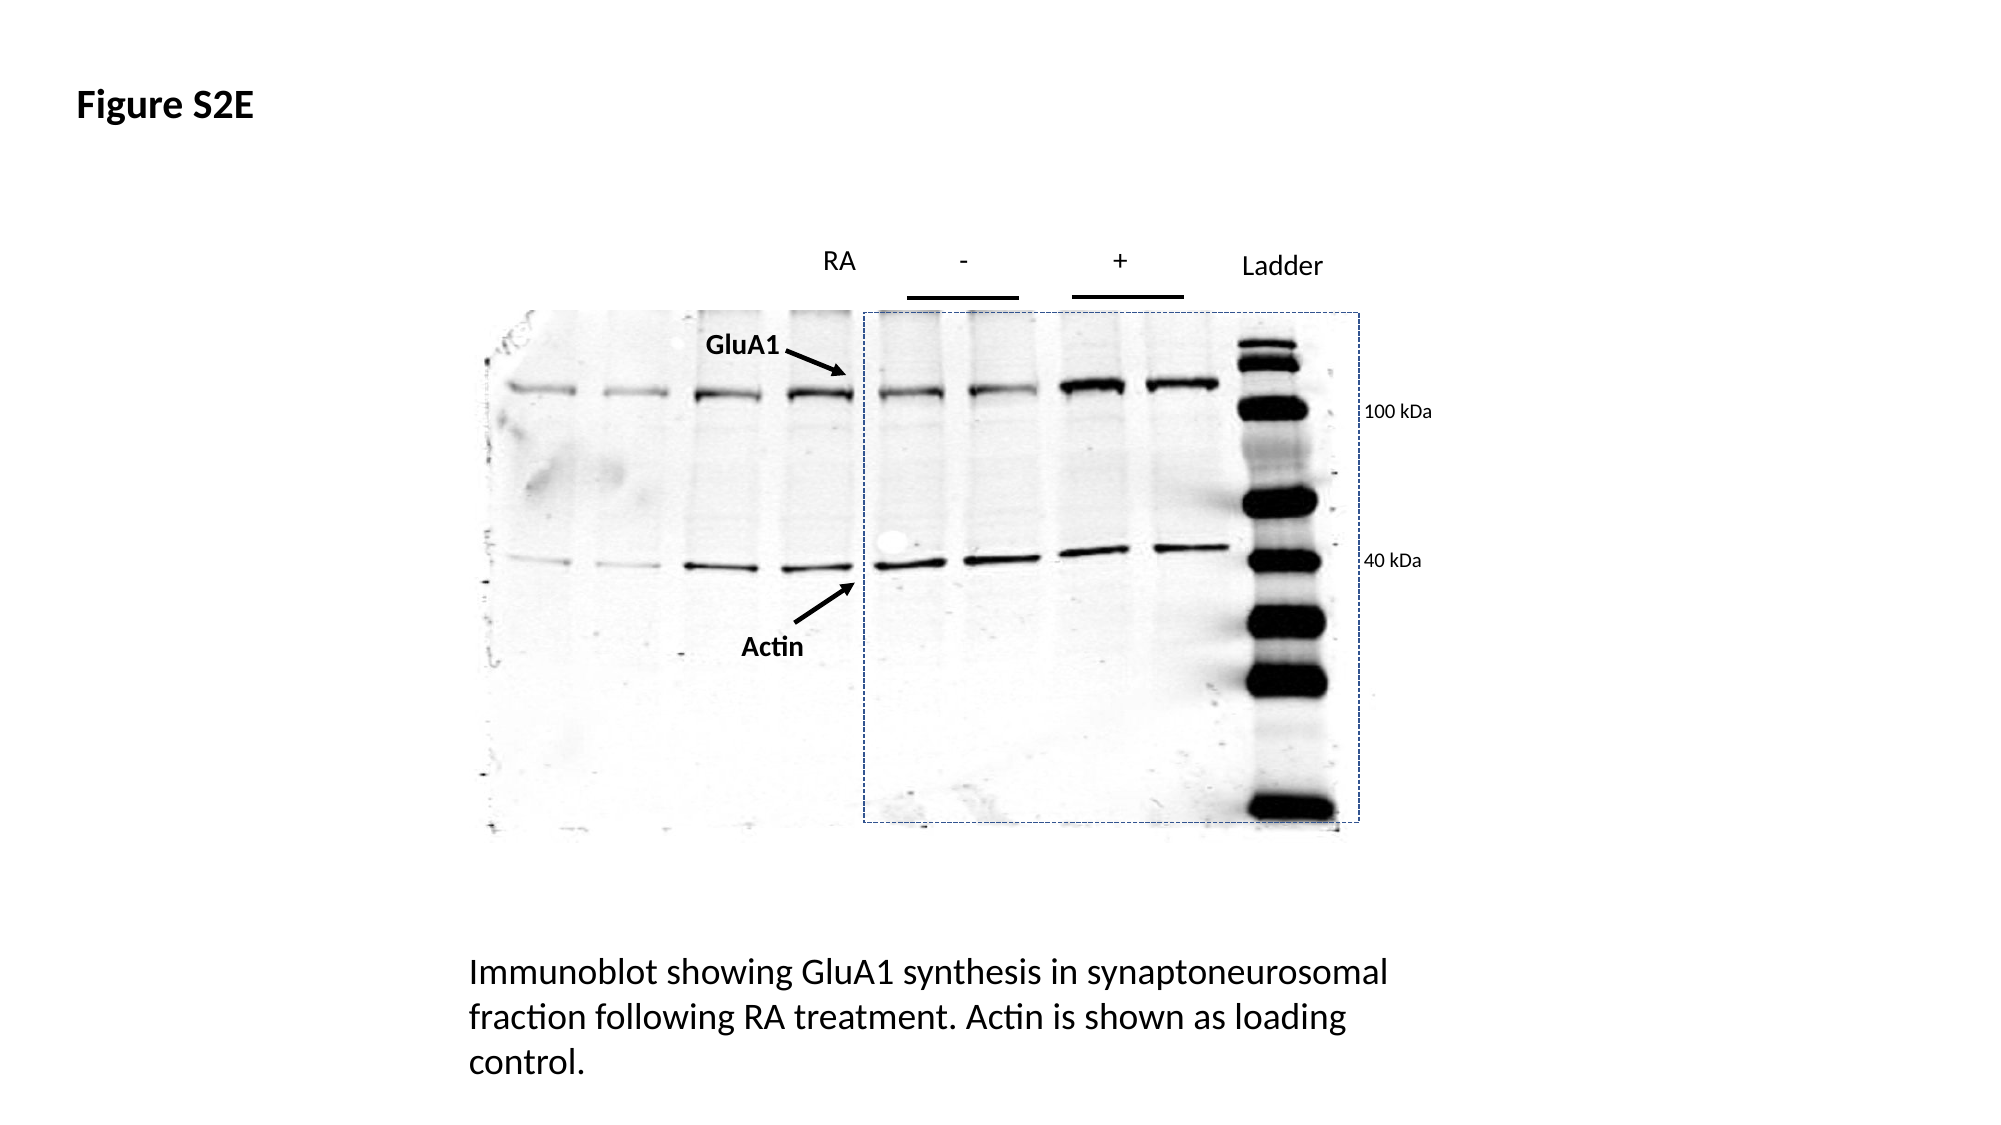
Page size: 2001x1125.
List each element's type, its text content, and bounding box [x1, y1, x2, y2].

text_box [794, 582, 855, 623]
text_box 40 kDa [1376, 539, 1437, 579]
text_box Ladder [1227, 238, 1359, 289]
text_box Immunoblot showing GluA1 synthesis in synaptoneurosomal fraction following RA treatment. Actin is shown as loading control. [454, 939, 1454, 1090]
text_box RA [808, 233, 893, 284]
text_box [785, 350, 847, 375]
text_box Figure S2E [61, 69, 664, 134]
text_box + [1098, 233, 1183, 284]
picture [453, 310, 1376, 899]
text_box 100 kDa [1376, 390, 1448, 430]
text_box - [944, 233, 1030, 284]
